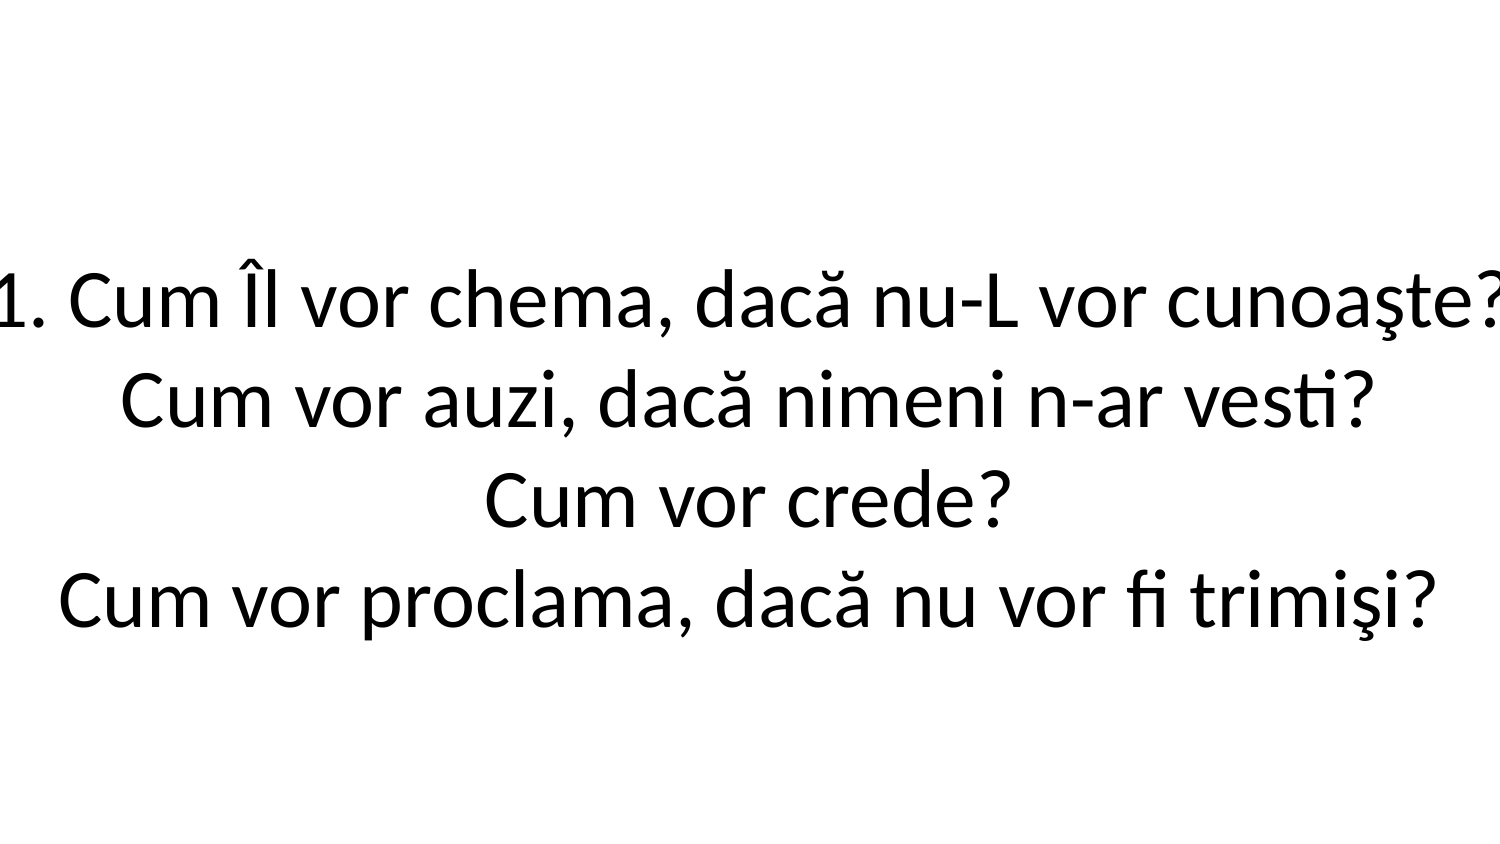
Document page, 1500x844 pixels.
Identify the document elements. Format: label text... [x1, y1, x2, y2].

text_box 1. Cum Îl vor chema, dacă nu-L vor cunoaşte? Cum vor auzi, dacă nimeni n-ar vesti? Cum vor crede? Cum vor proclama, dacă nu vor fi trimişi? [0, 192, 1500, 652]
